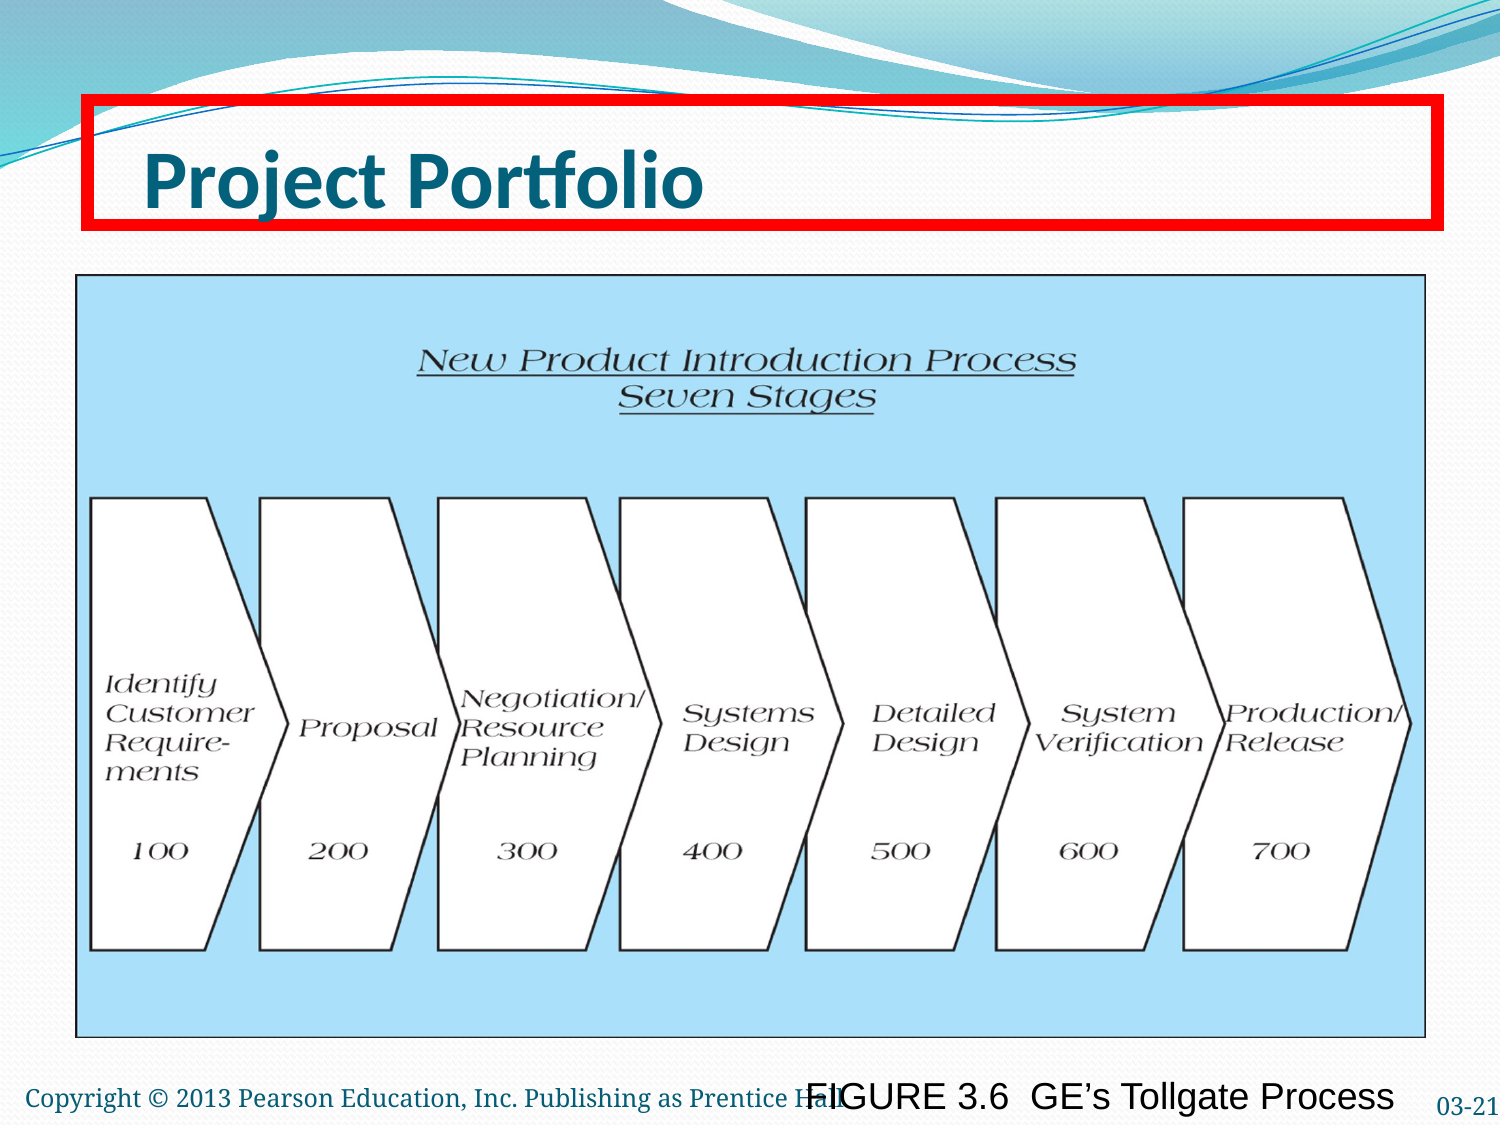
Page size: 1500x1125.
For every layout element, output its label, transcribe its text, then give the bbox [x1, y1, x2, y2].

title Project Portfolio [87, 99, 1438, 226]
slide_number 03-21 [1421, 1065, 1500, 1125]
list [74, 274, 1426, 1038]
text_box FIGURE 3.6 GE’s Tollgate Process [790, 1064, 1421, 1125]
